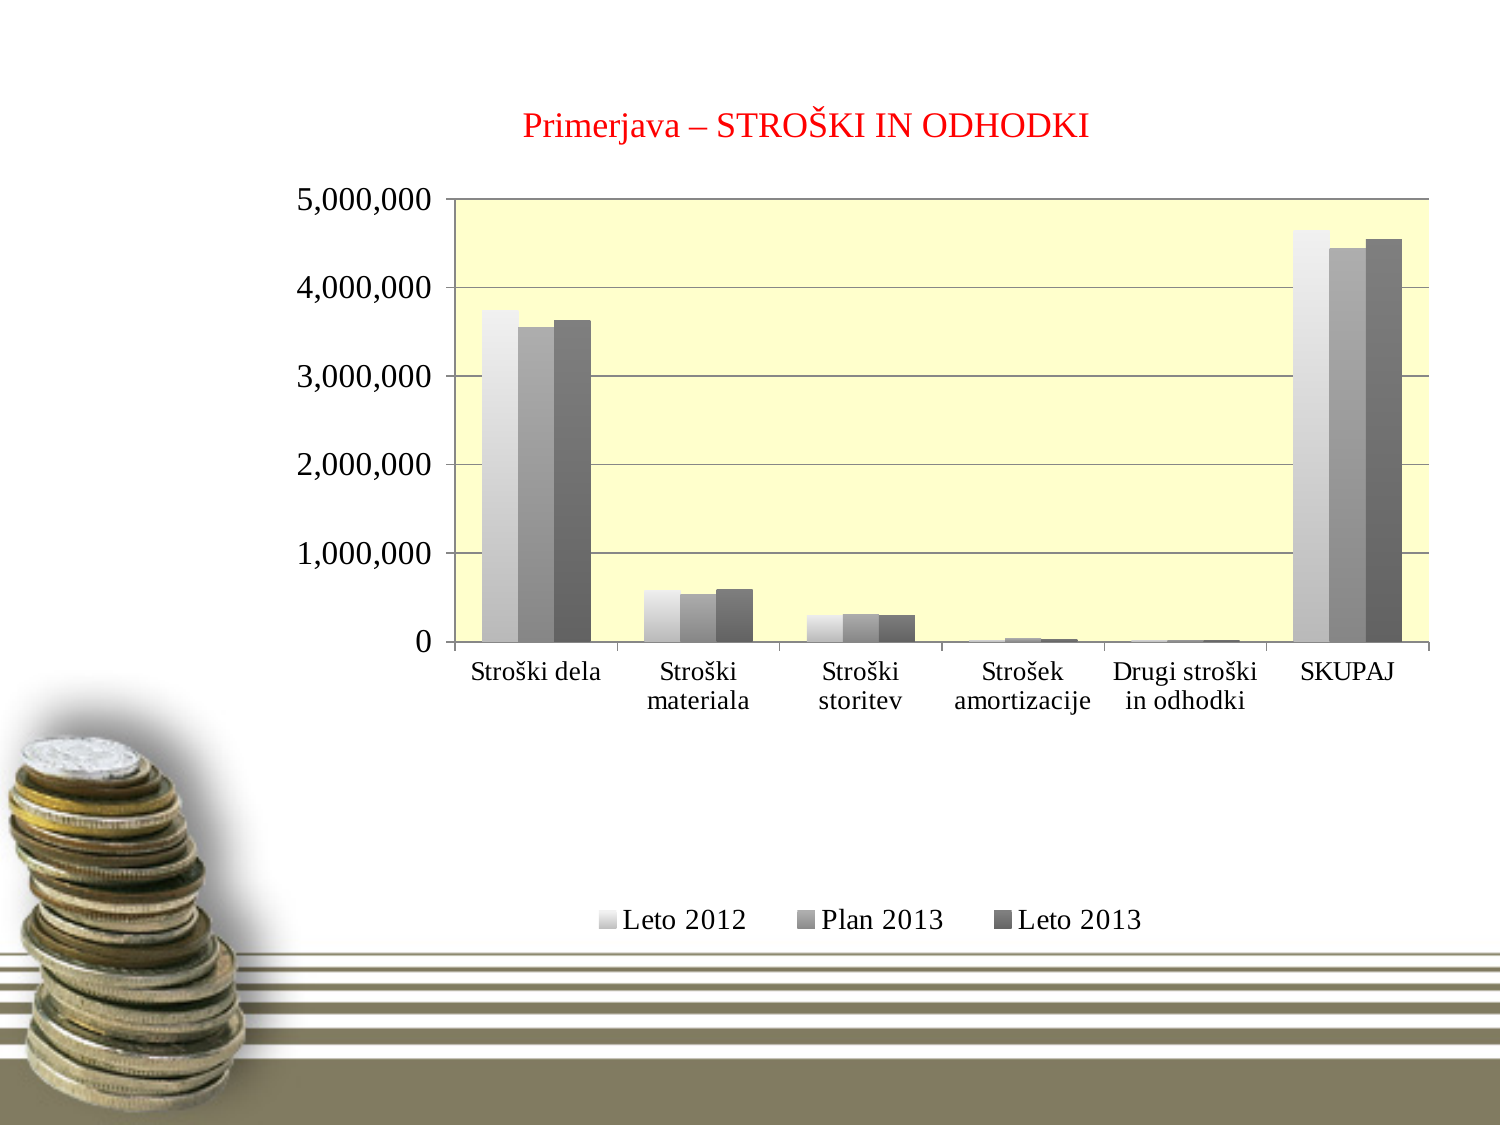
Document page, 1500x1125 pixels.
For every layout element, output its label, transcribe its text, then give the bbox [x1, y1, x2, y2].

title Primerjava – STROŠKI IN ODHODKI [234, 93, 1388, 174]
picture [0, 0, 1500, 1125]
chart [187, 175, 1430, 950]
